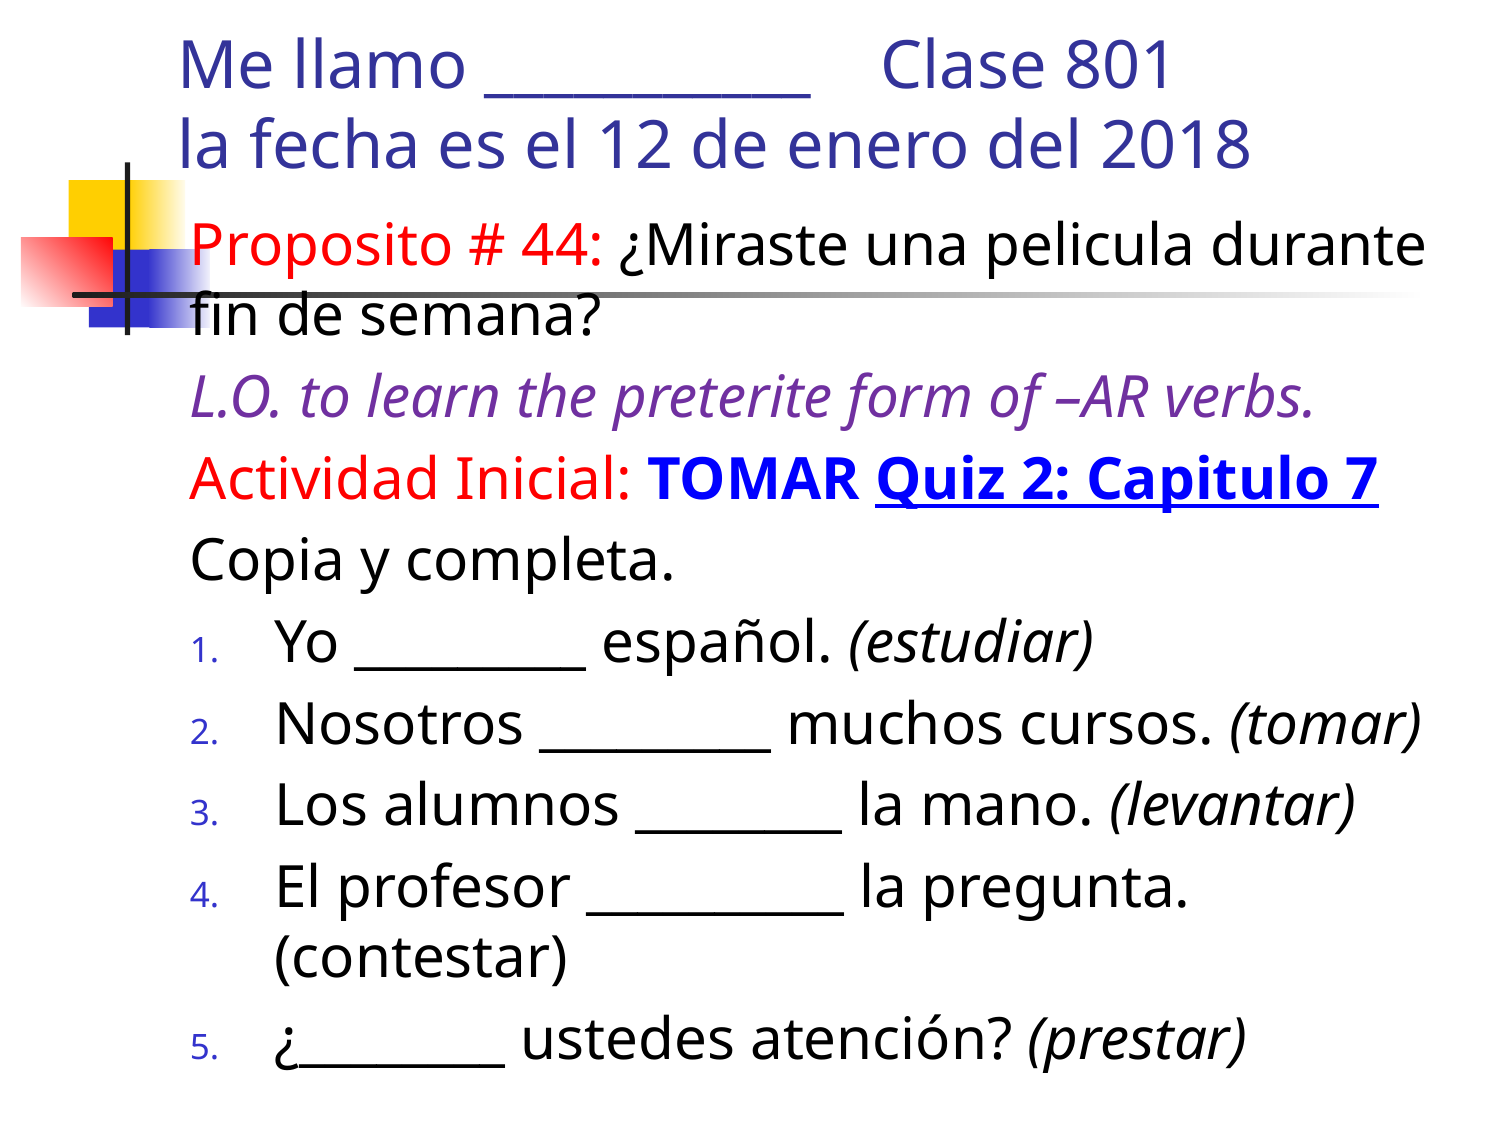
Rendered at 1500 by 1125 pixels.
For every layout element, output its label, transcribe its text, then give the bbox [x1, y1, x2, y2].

list Proposito # 44: ¿Miraste una pelicula durante fin de semana? L.O. to learn the preterite form of –AR verbs. Actividad Inicial: TOMAR Quiz 2: Capitulo 7 Copia y completa. Yo _________ español. (estudiar) Nosotros _________ muchos cursos. (tomar) Los alumnos ________ la mano. (levantar) El profesor __________ la pregunta. (contestar) ¿________ ustedes atención? (prestar) [174, 200, 1475, 988]
title Me llamo ___________ Clase 801 la fecha es el 12 de enero del 2018 [162, 0, 1441, 190]
